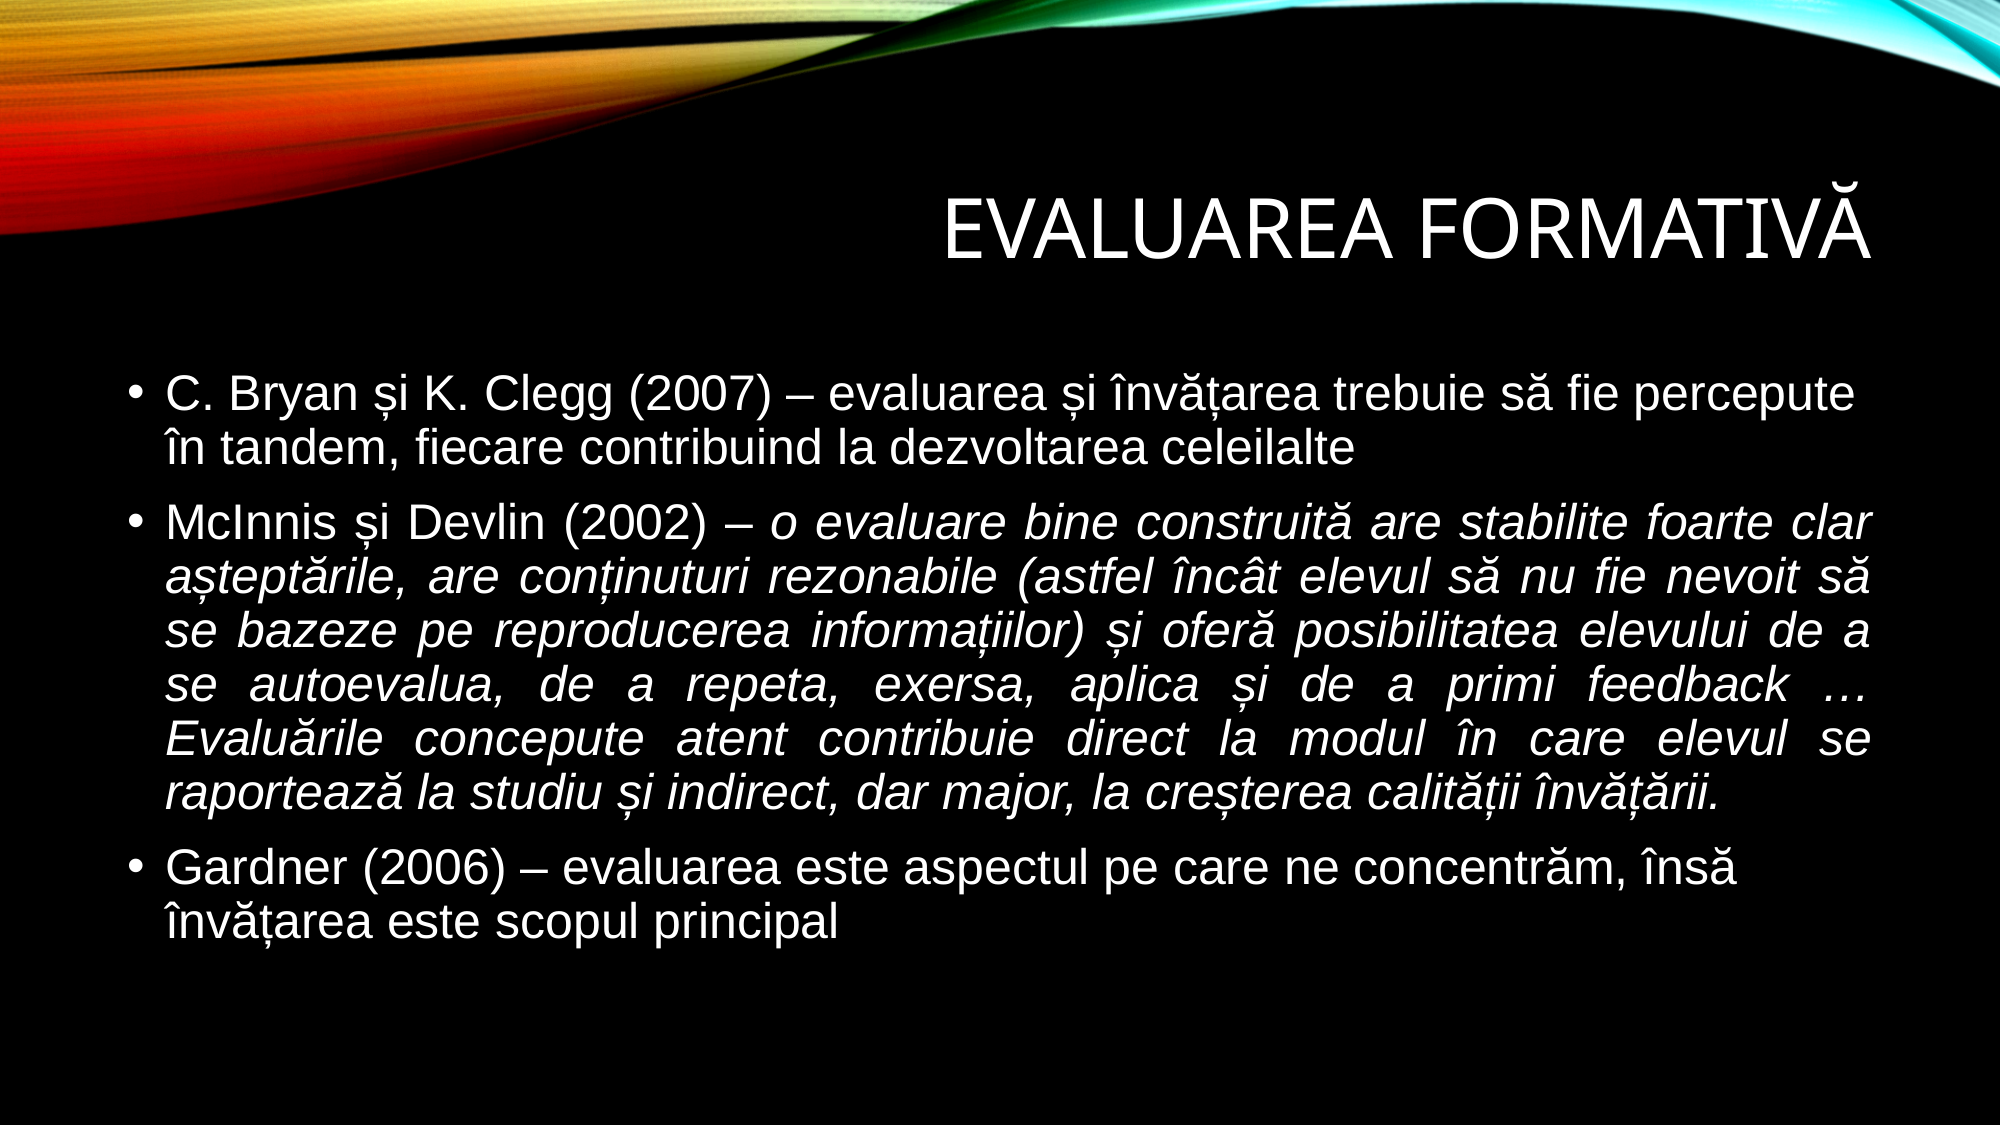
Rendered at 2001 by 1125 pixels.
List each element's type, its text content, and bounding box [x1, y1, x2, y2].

picture [0, 0, 2000, 237]
title Evaluarea formativă [474, 125, 1888, 338]
list C. Bryan și K. Clegg (2007) – evaluarea și învățarea trebuie să fie percepute în tandem, fiecare contribuind la dezvoltarea celeilalte McInnis și Devlin (2002) – o evaluare bine construită are stabilite foarte clar așteptările, are conținuturi rezonabile (astfel încât elevul să nu fie nevoit să se bazeze pe reproducerea informațiilor) și oferă posibilitatea elevului de a se autoevalua, de a repeta, exersa, aplica și de a primi feedback … Evaluările concepute atent contribuie direct la modul în care elevul se raportează la studiu și indirect, dar major, la creșterea calității învățării. Gardner (2006) – evaluarea este aspectul pe care ne concentrăm, însă învățarea este scopul principal [112, 360, 1888, 1021]
